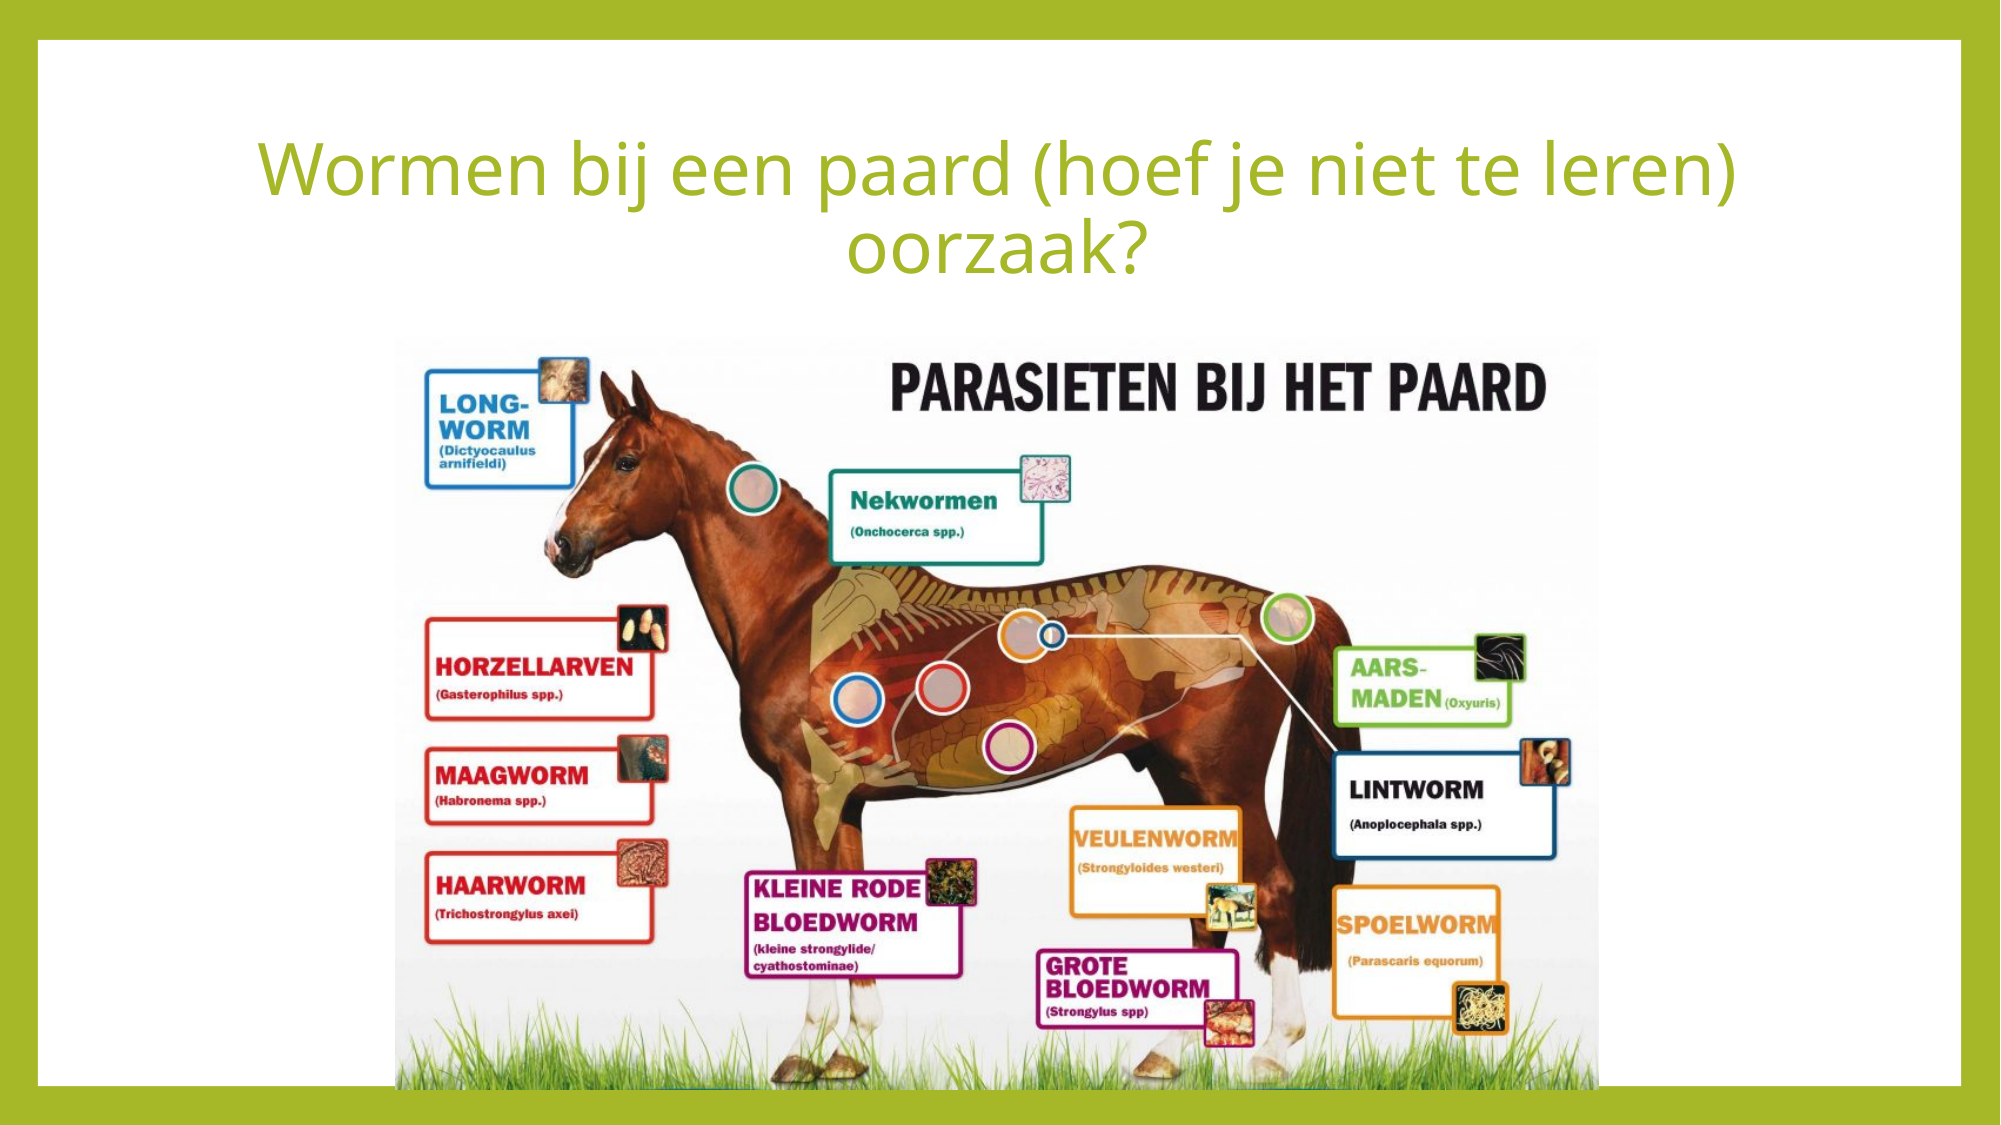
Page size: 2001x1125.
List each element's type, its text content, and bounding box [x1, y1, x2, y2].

title Wormen bij een paard (hoef je niet te leren) oorzaak? [187, 99, 1808, 323]
picture [395, 337, 1599, 1090]
